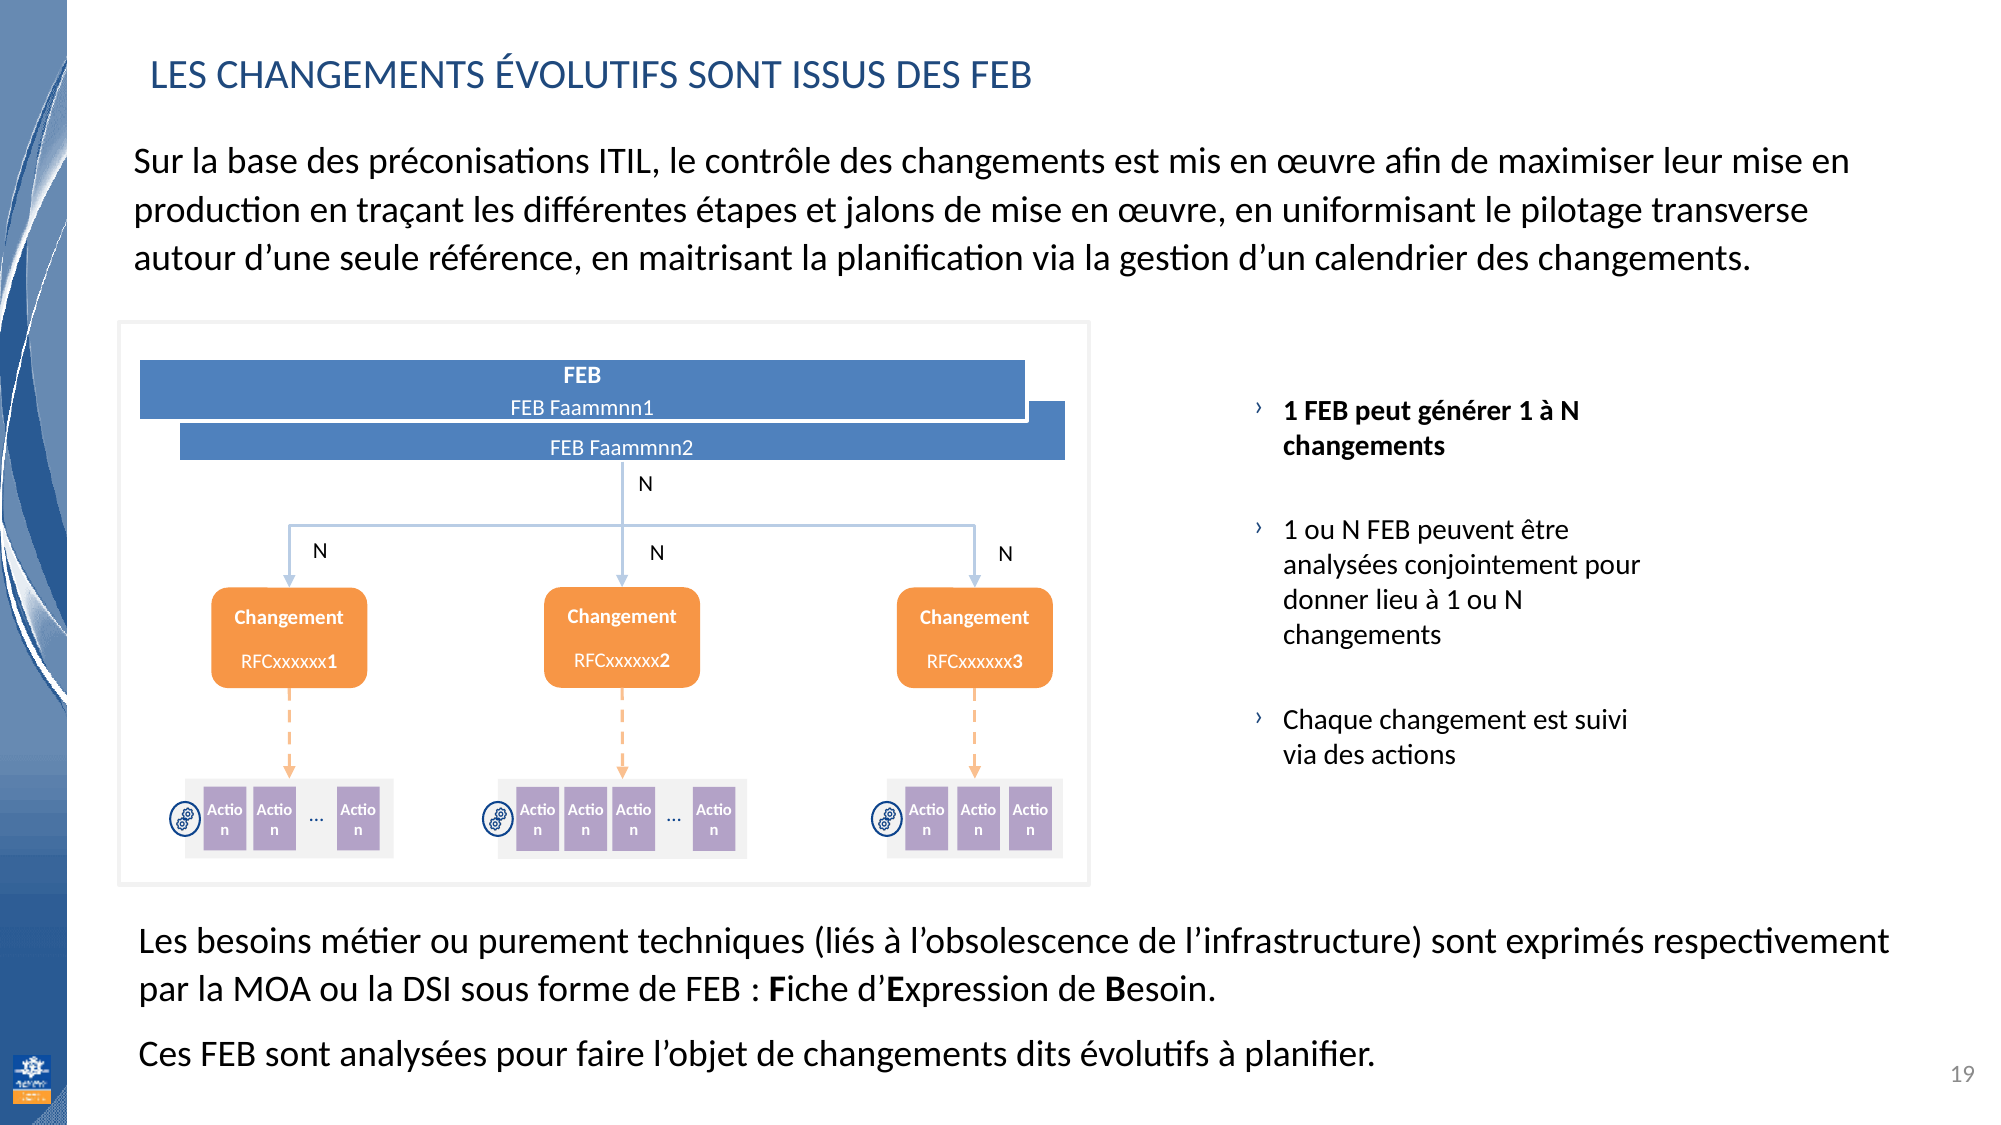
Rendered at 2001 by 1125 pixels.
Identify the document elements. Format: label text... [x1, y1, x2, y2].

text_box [118, 322, 1090, 885]
text_box Sur la base des préconisations ITIL, le contrôle des changements est mis en œuvre afin de maximiser leur mise en production en traçant les différentes étapes et jalons de mise en œuvre, en uniformisant le pilotage transverse autour d’une seule référence, en maitrisant la planification via la gestion d’un calendrier des changements. [118, 125, 1898, 285]
text_box Les besoins métier ou purement techniques (liés à l’obsolescence de l’infrastructure) sont exprimés respectivement par la MOA ou la DSI sous forme de FEB : Fiche d’Expression de Besoin. Ces FEB sont analysées pour faire l’objet de changements dits évolutifs à planifier. [123, 905, 1938, 1081]
picture [13, 1055, 51, 1104]
text_box 1 FEB peut générer 1 à N changements 1 ou N FEB peuvent être analysées conjointement pour donner lieu à 1 ou N changements Chaque changement est suivi via des actions [1239, 383, 1679, 778]
slide_number 19 [1921, 1042, 1991, 1103]
title Les changements évolutifs sont issus des FEB [135, 19, 1898, 125]
